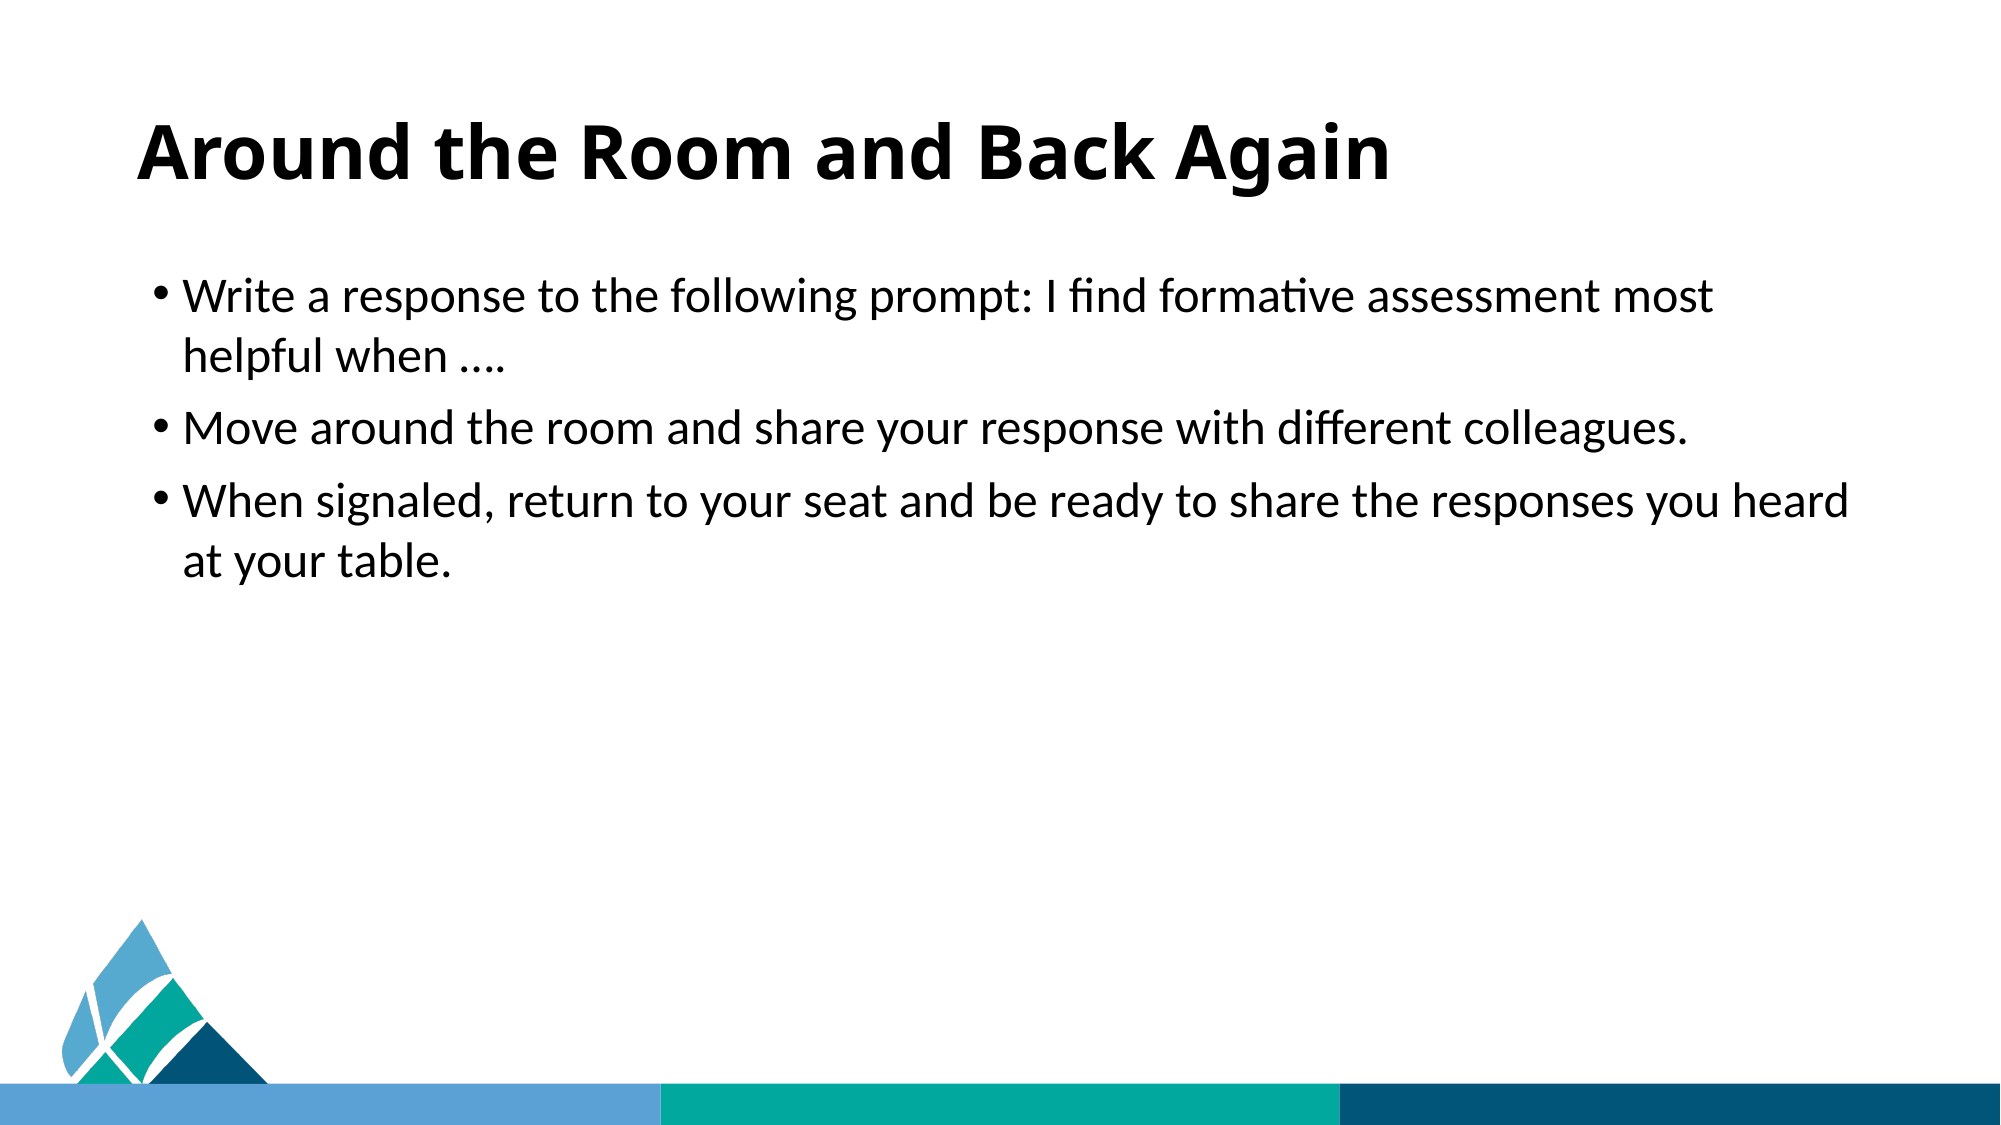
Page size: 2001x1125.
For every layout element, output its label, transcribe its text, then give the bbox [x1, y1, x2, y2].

title Around the Room and Back Again [137, 59, 1863, 240]
picture [62, 919, 268, 1084]
list Write a response to the following prompt: I find formative assessment most helpful when …. Move around the room and share your response with different colleagues. When signaled, return to your seat and be ready to share the responses you heard at your table. [137, 262, 1863, 931]
